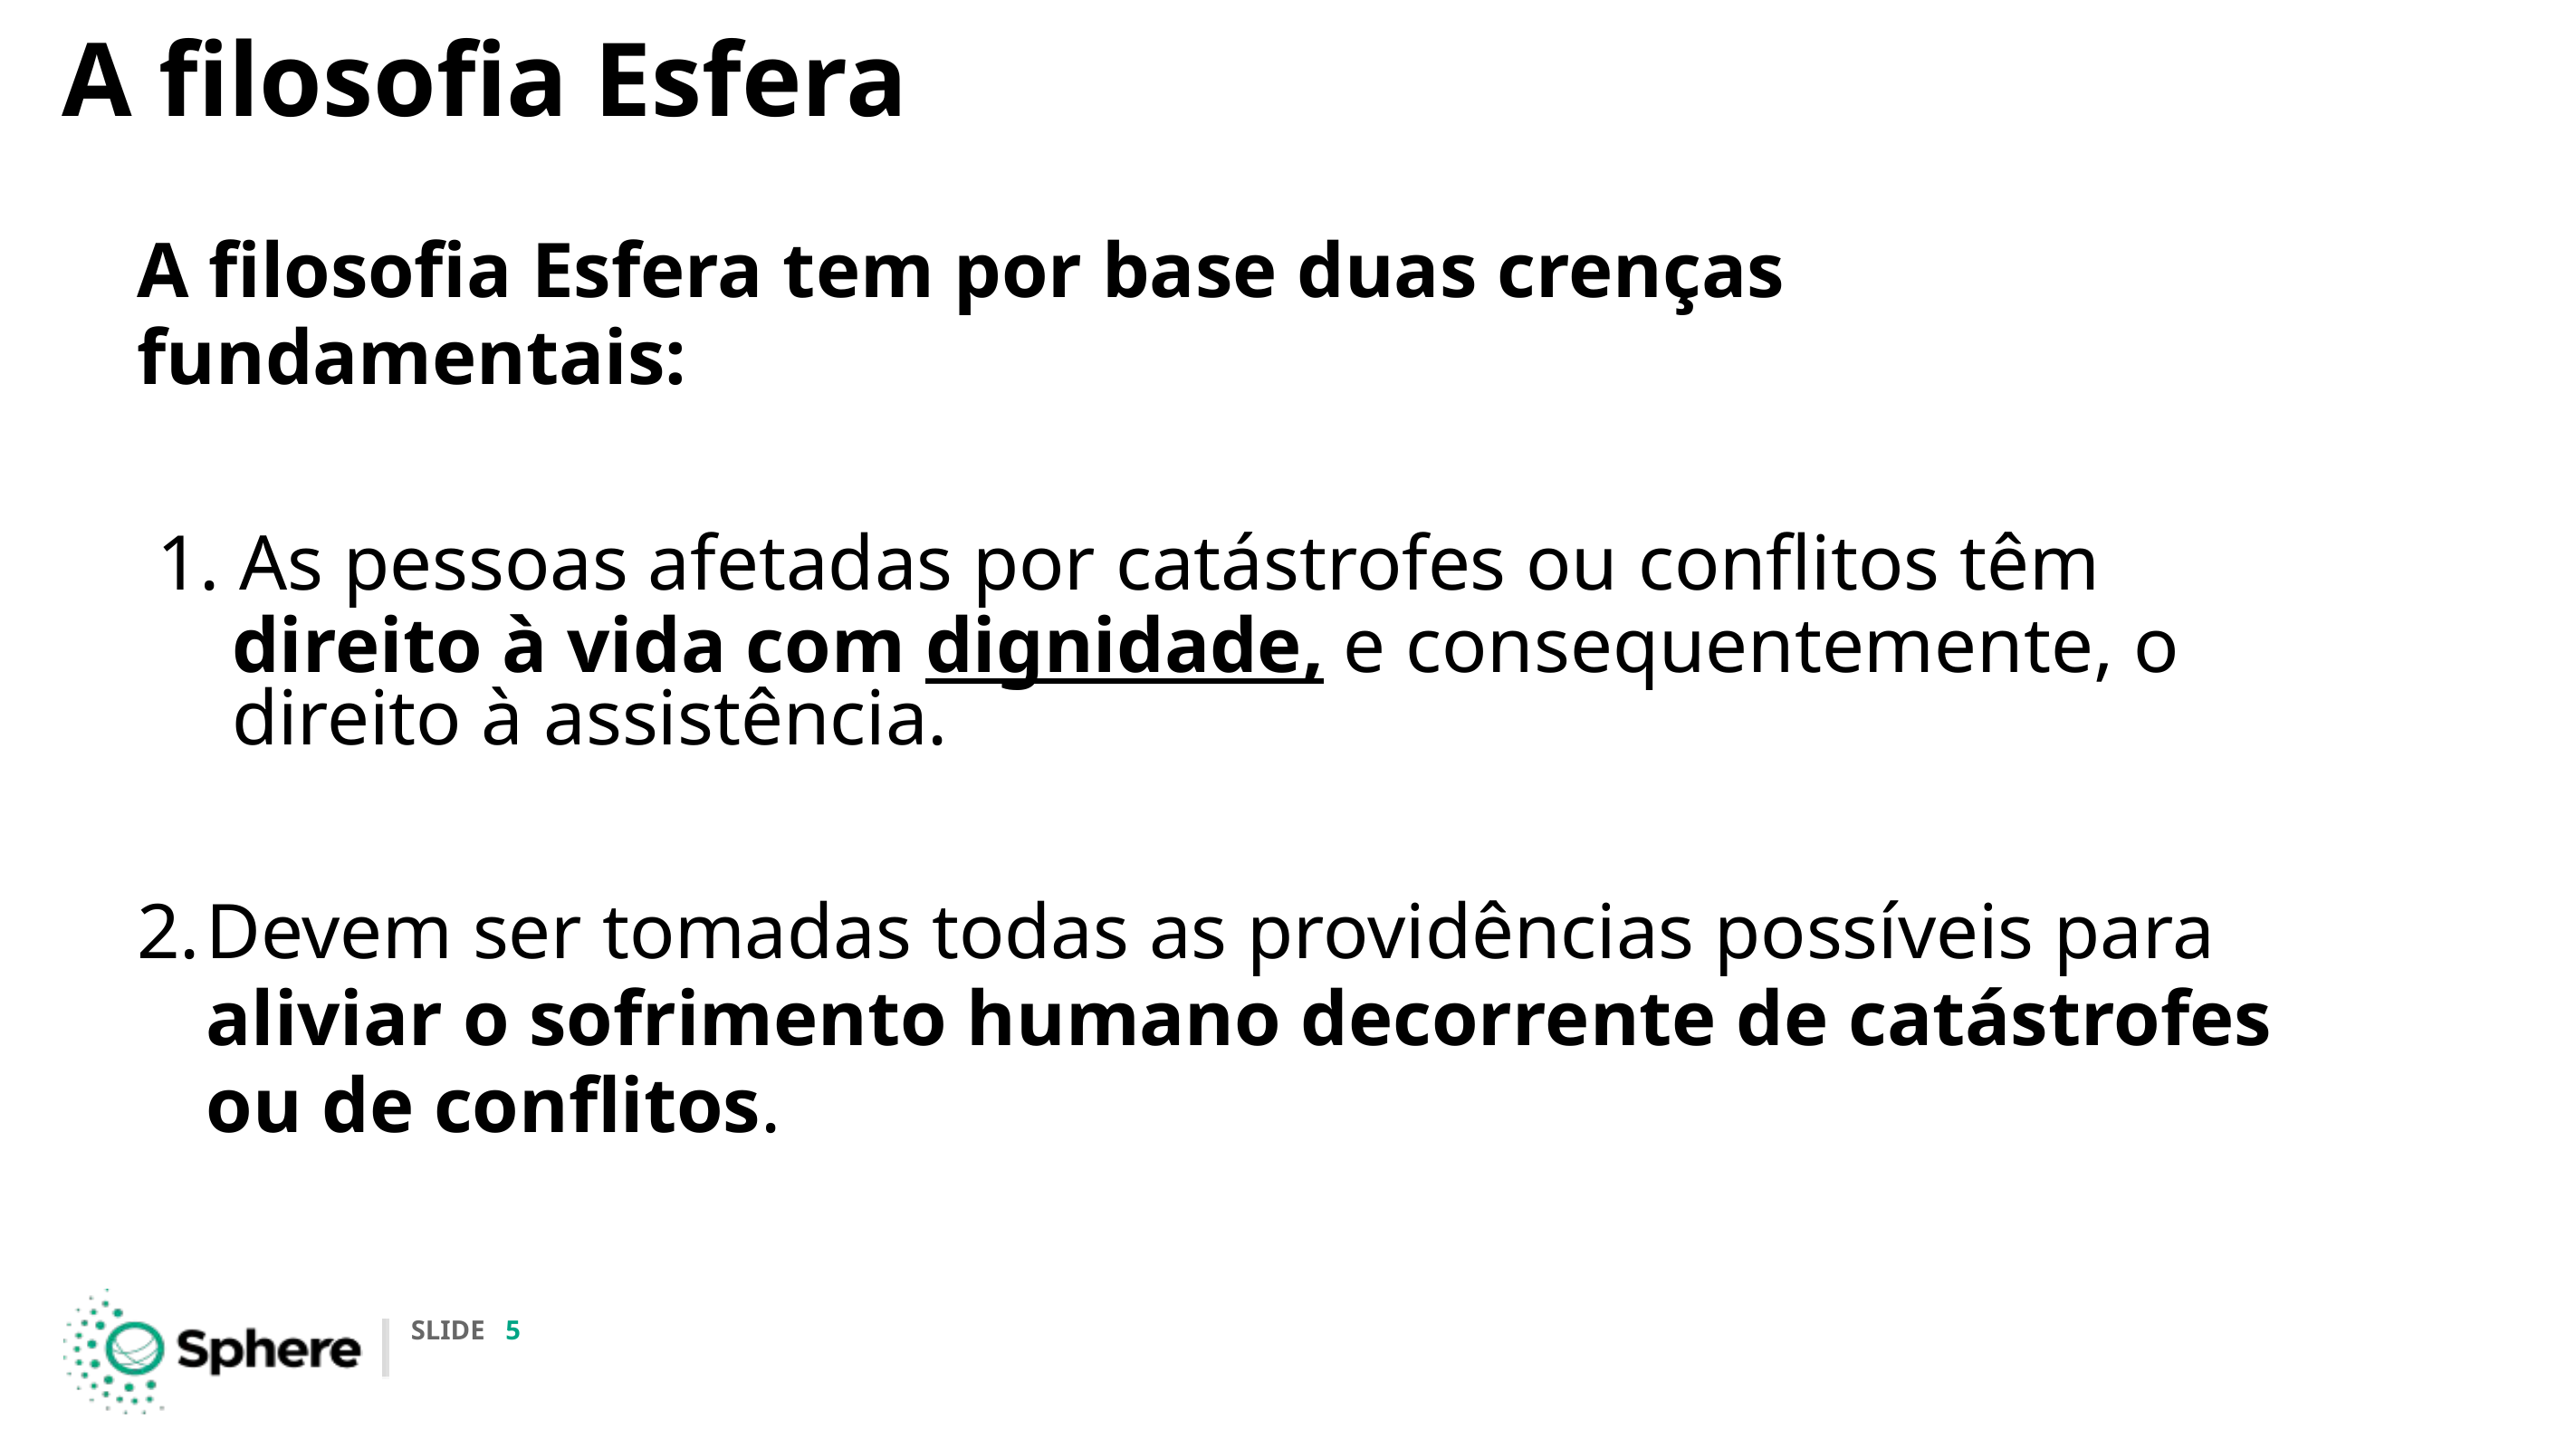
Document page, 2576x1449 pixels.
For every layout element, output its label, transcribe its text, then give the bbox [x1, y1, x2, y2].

picture [382, 1319, 393, 1379]
text_box A ﬁlosoﬁa Esfera tem por base duas crenças fundamentais: As pessoas afetadas por catástrofes ou conﬂitos têm direito à vida com dignidade, e consequentemente, o direito à assistência. Devem ser tomadas todas as providências possíveis para aliviar o sofrimento humano decorrente de catástrofes ou de conflitos. [135, 208, 2332, 1150]
picture [63, 1289, 363, 1416]
slide_number SLIDE 5 [408, 1309, 599, 1449]
title A ﬁlosoﬁa Esfera [60, 13, 911, 257]
